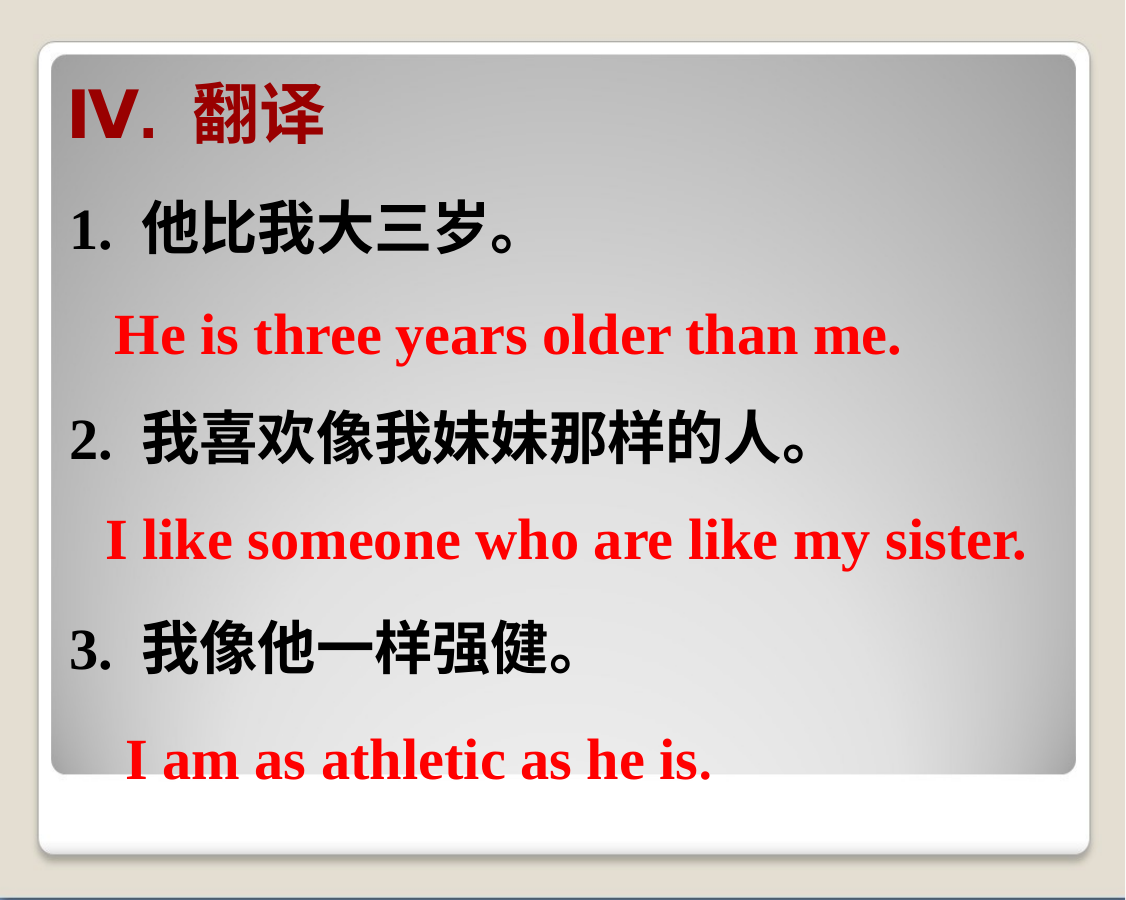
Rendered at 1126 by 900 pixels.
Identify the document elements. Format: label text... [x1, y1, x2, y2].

text_box I like someone who are like my sister. [93, 503, 1040, 579]
text_box I am as athletic as he is. [113, 715, 724, 797]
title Ⅳ. 翻译 [42, 36, 350, 187]
picture [0, 0, 1126, 900]
text_box He is three years older than me. [103, 290, 914, 372]
list 1. 他比我大三岁。 2. 我喜欢像我妹妹那样的人。 3. 我像他一样强健。 [57, 185, 1071, 817]
